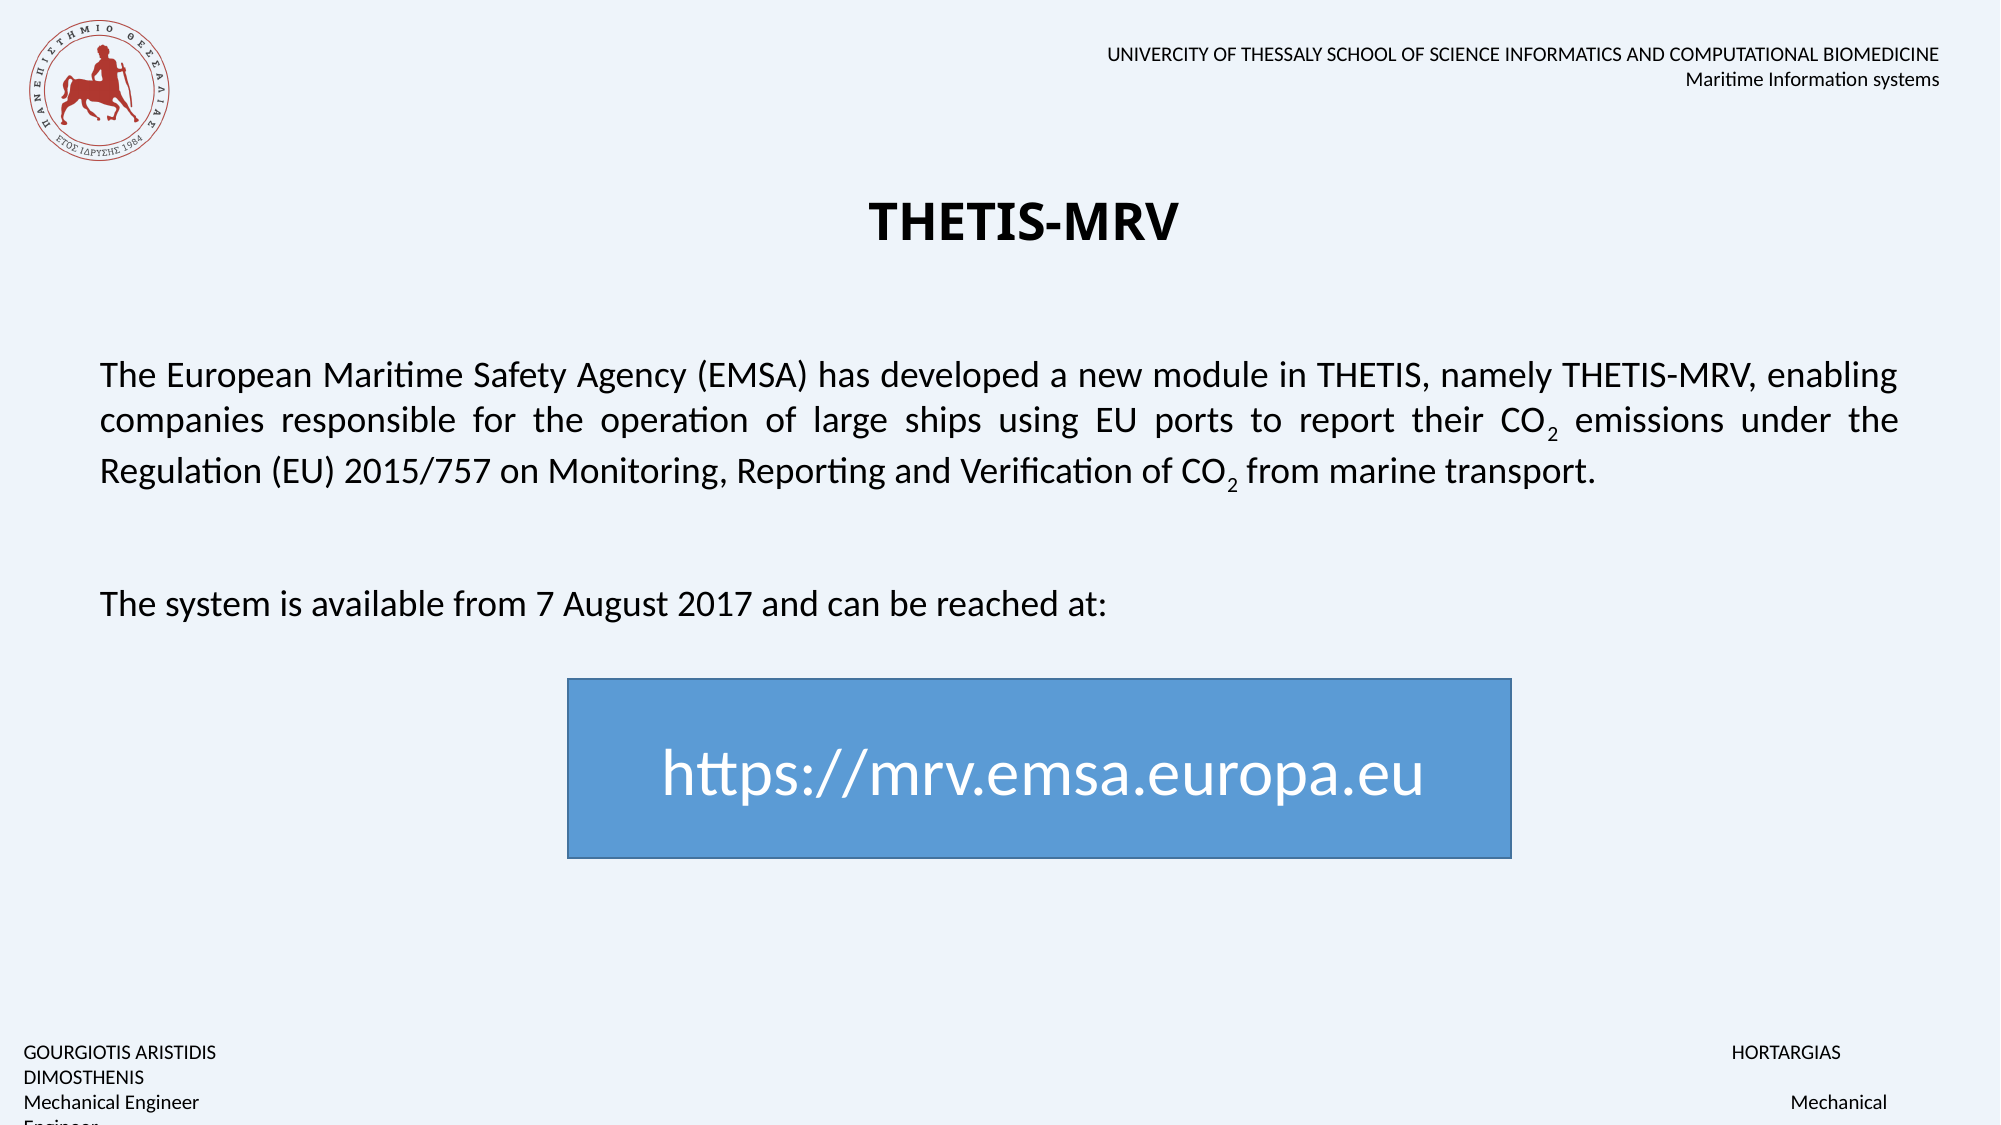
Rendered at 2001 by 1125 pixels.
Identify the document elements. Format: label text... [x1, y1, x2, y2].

text_box https://mrv.emsa.europa.eu [567, 678, 1512, 859]
text_box UNIVERCITY OF THESSALY SCHOOL OF SCIENCE INFORMATICS AND COMPUTATIONAL BIOMEDICINE Maritime Information systems [229, 32, 1955, 98]
text_box GOURGIOTIS ARISTIDIS HORTARGIAS DIMOSTHENIS Mechanical Engineer Mechanical Engineer [8, 1030, 1984, 1125]
title THETIS-MRV [139, 161, 1909, 260]
text_box The European Maritime Safety Agency (EMSA) has developed a new module in THETIS, namely THETIS-MRV, enabling companies responsible for the operation of large ships using EU ports to report their CO2 emissions under the Regulation (EU) 2015/757 on Monitoring, Reporting and Verification of CO2 from marine transport. The system is available from 7 August 2017 and can be reached at: [85, 342, 1915, 632]
picture [27, 20, 172, 162]
